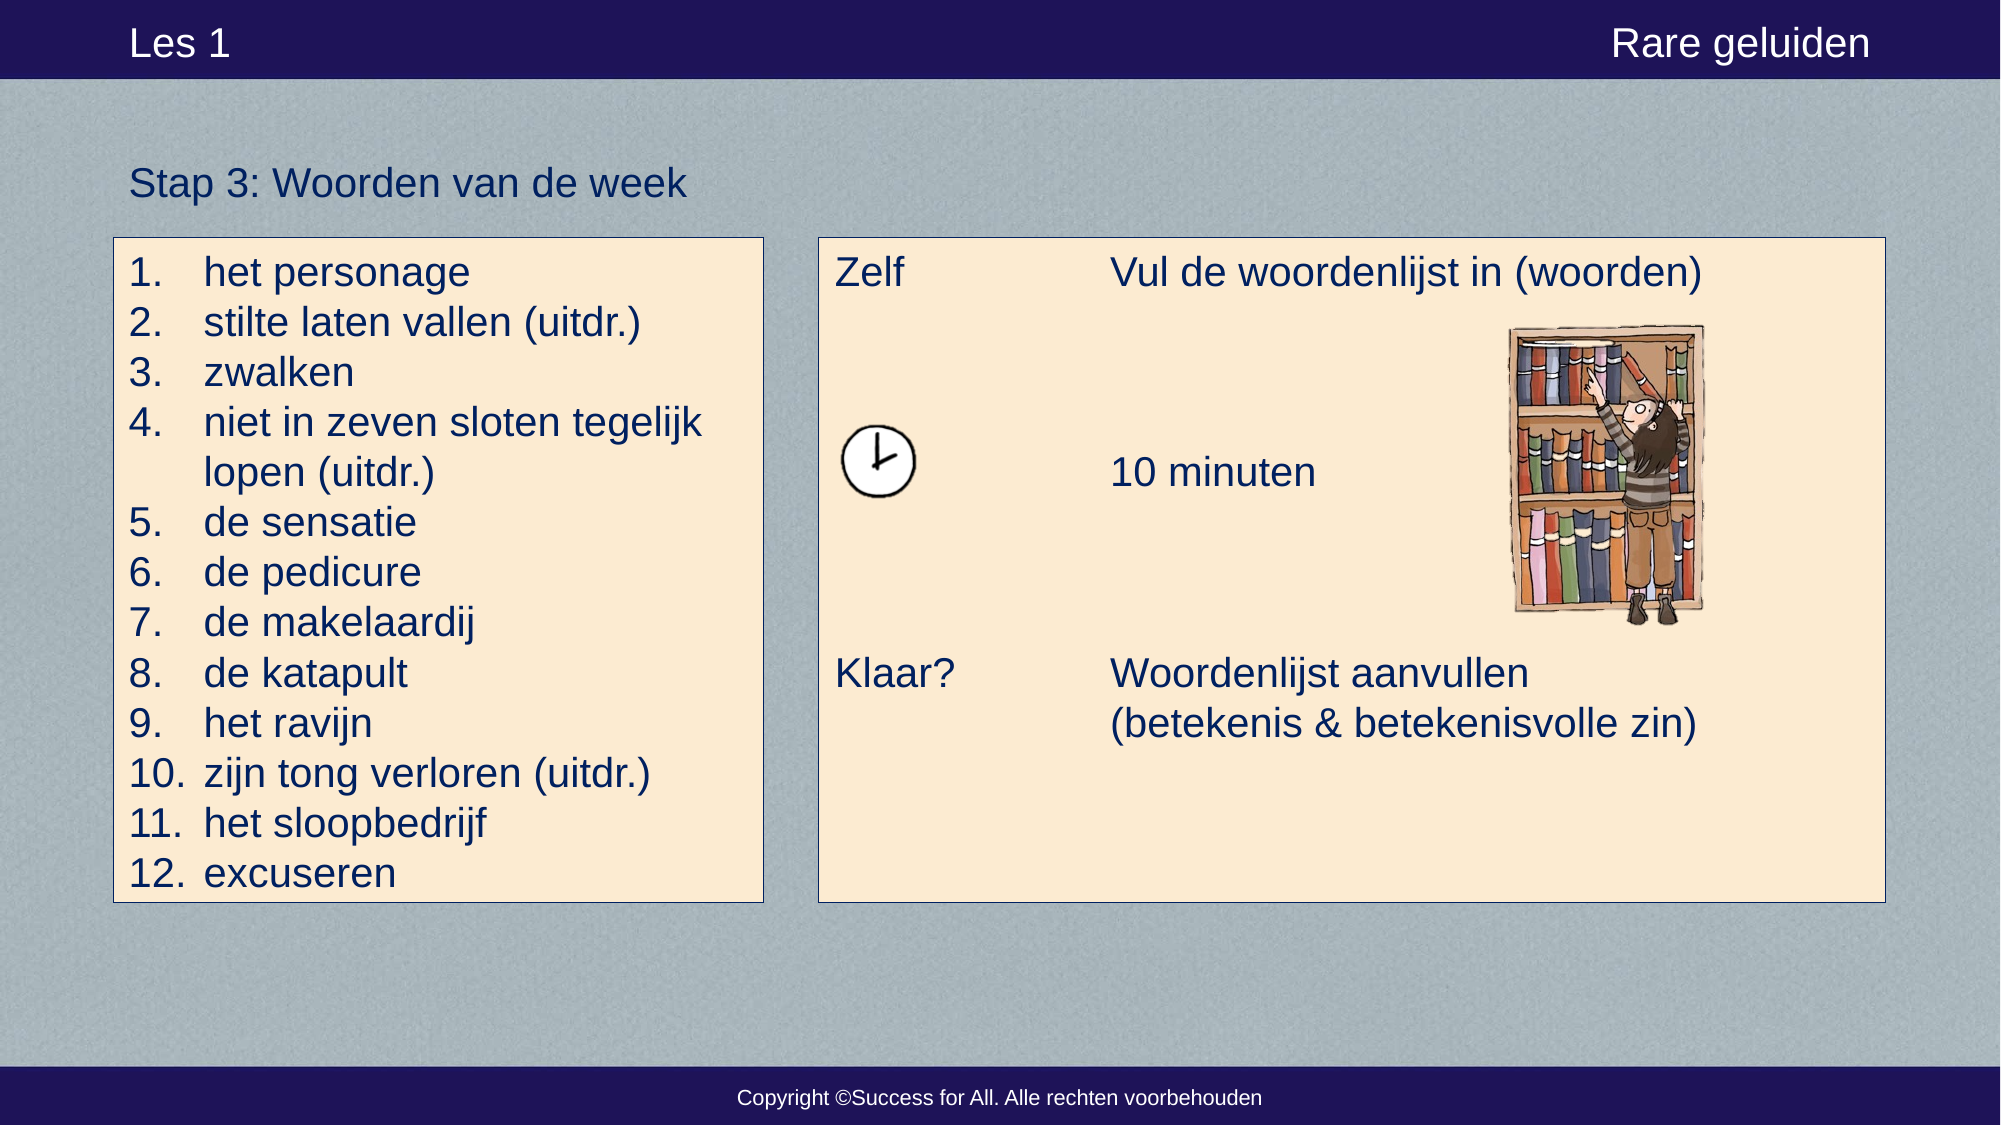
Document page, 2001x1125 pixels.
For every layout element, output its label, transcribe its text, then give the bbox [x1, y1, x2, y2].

picture [0, 0, 2001, 1125]
text_box Copyright ©Success for All. Alle rechten voorbehouden [0, 1076, 2000, 1125]
text_box Les 1 [114, 8, 354, 73]
text_box het personage stilte laten vallen (uitdr.) zwalken niet in zeven sloten tegelijk lopen (uitdr.) de sensatie de pedicure de makelaardij de katapult het ravijn zijn tong verloren (uitdr.) het sloopbedrijf excuseren [113, 237, 764, 903]
text_box Rare geluiden [999, 8, 1886, 73]
text_box Stap 3: Woorden van de week [113, 148, 1635, 214]
text_box Zelf Vul de woordenlijst in (woorden) 10 minuten Klaar? Woordenlijst aanvullen (betekenis & betekenisvolle zin) [818, 237, 1886, 903]
